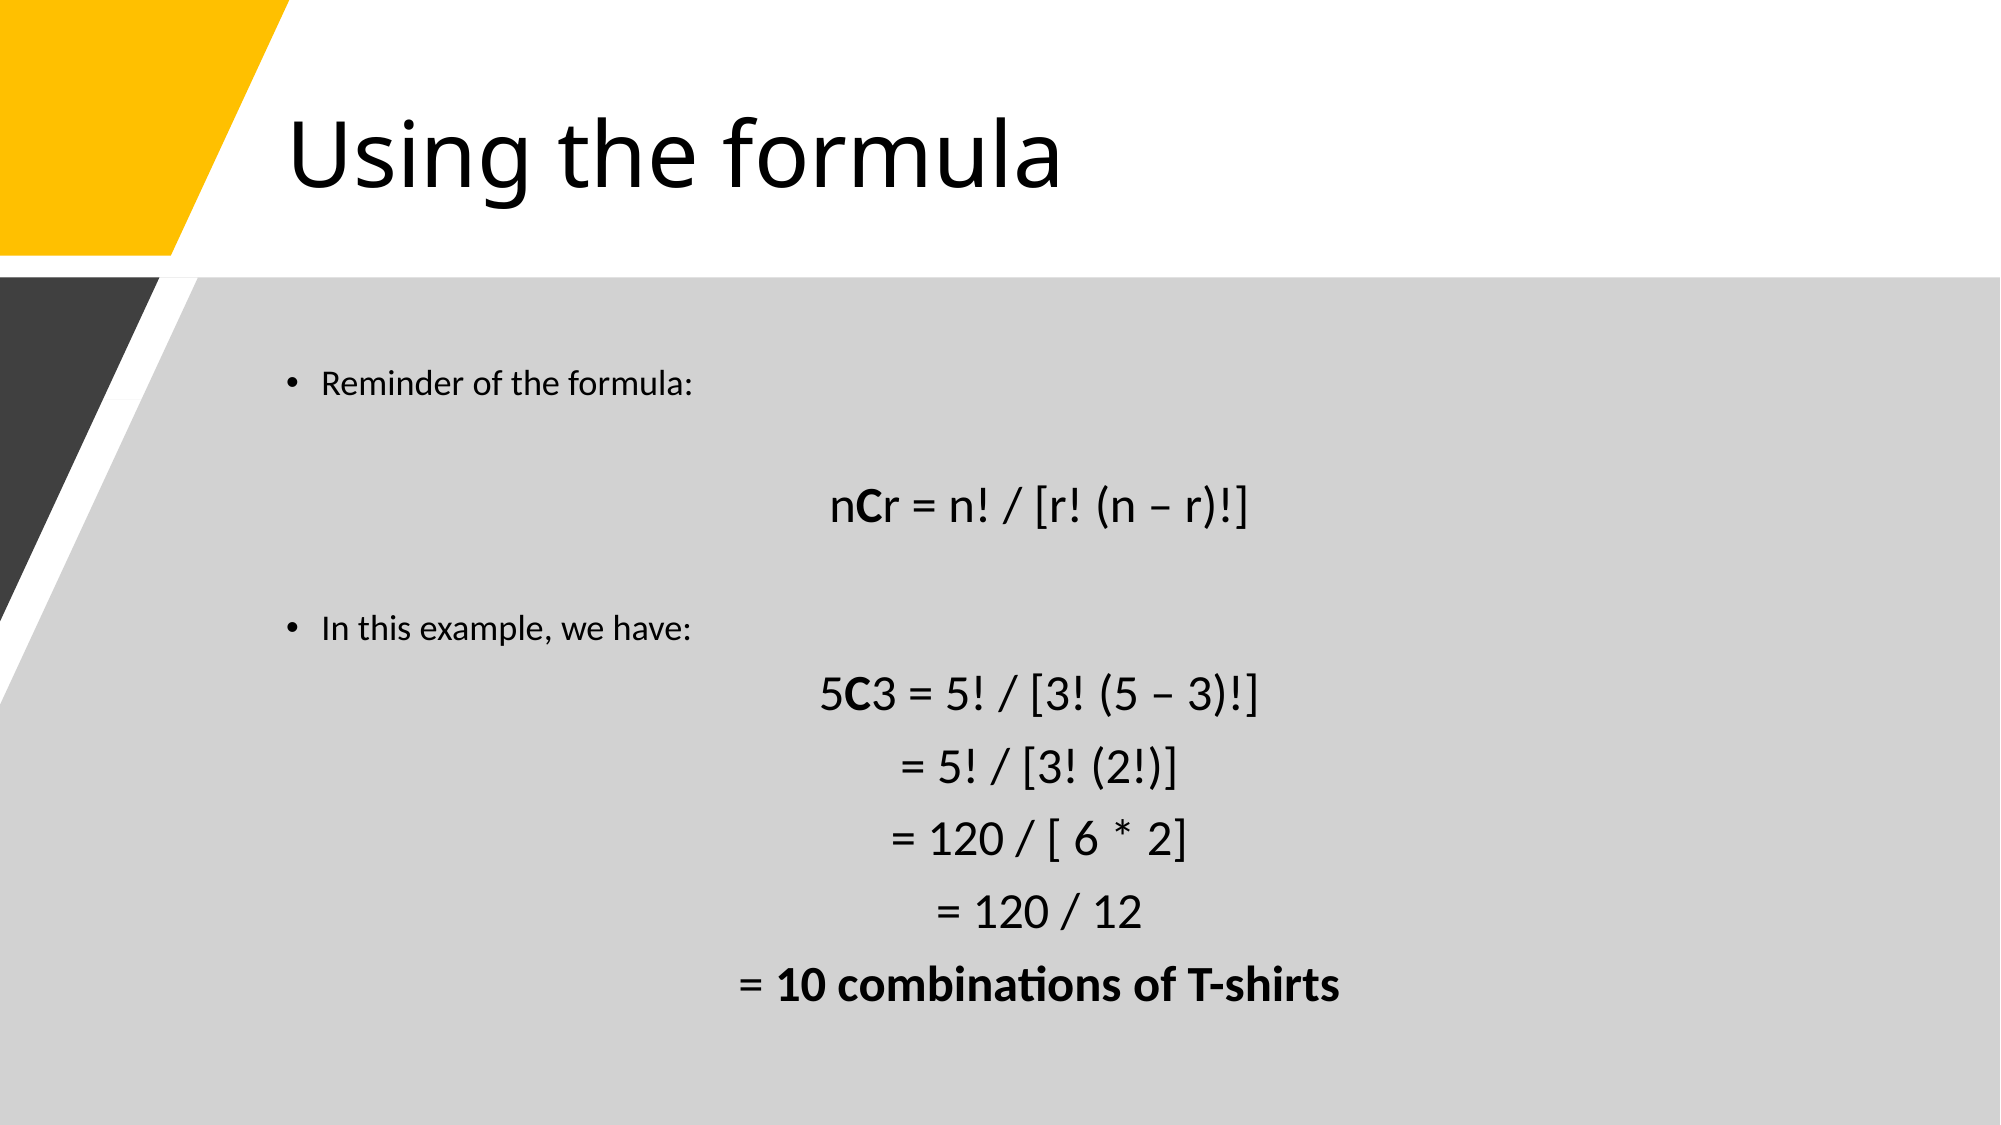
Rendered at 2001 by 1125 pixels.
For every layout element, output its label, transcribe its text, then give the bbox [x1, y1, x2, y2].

title Using the formula [271, 60, 1808, 255]
text_box [0, 276, 162, 622]
text_box [0, 276, 2000, 1125]
list Reminder of the formula: nCr = n! / [r! (n – r)!] In this example, we have: 5C3 = 5! / [3! (5 – 3)!] = 5! / [3! (2!)] = 120 / [ 6 * 2] = 120 / 12 = 10 combinations of T-shirts [271, 356, 1808, 1020]
text_box [0, 0, 291, 257]
